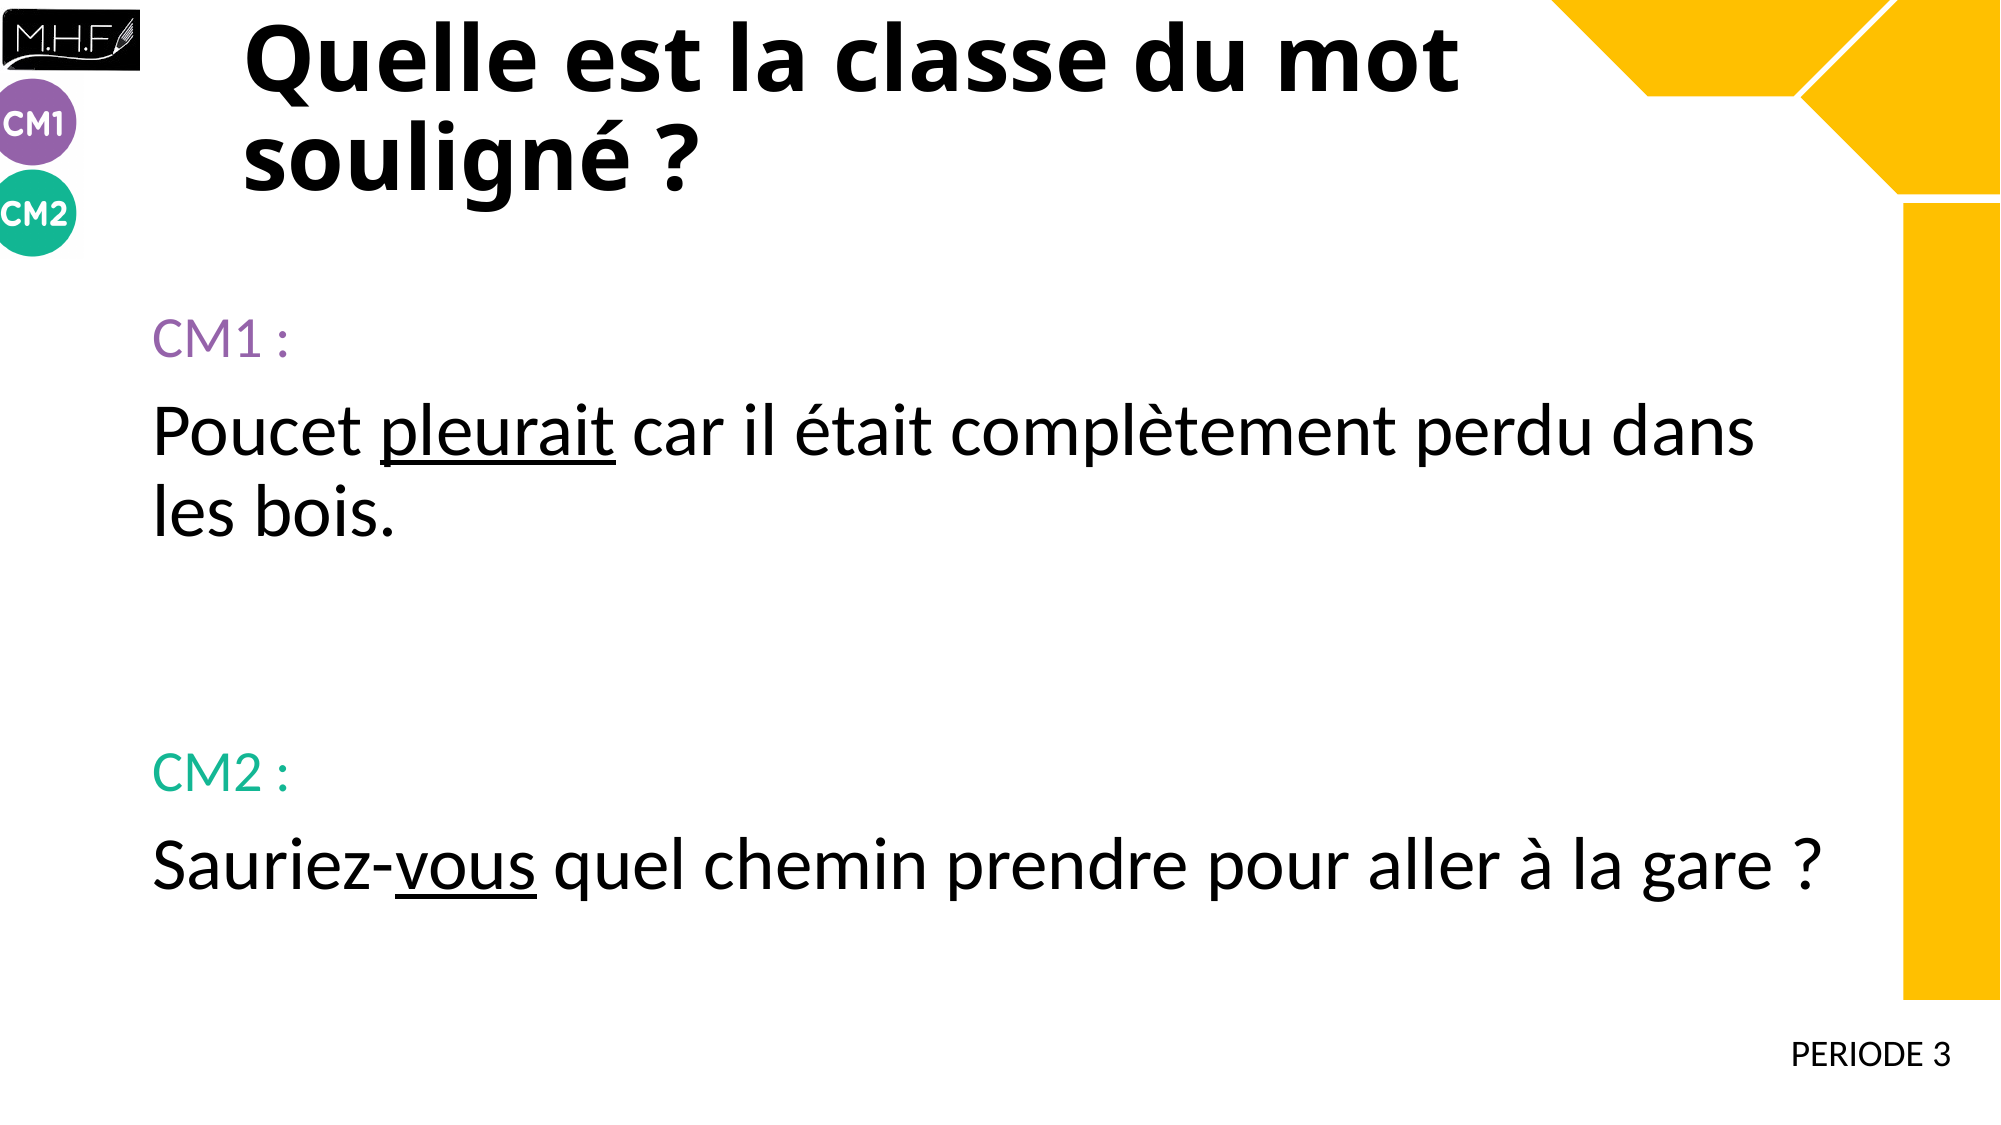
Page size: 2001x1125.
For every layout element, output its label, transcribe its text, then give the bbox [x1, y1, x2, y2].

text_box [1549, 0, 1892, 98]
picture [0, 7, 140, 259]
text_box [1902, 202, 2000, 1001]
list CM1 : Poucet pleurait car il était complètement perdu dans les bois. CM2 : Sauriez-vous quel chemin prendre pour aller à la gare ? [137, 299, 1863, 1014]
text_box PERIODE 3 [1362, 1021, 1967, 1082]
title Quelle est la classe du mot souligné ? [227, 3, 1773, 221]
text_box [1799, 0, 2000, 196]
